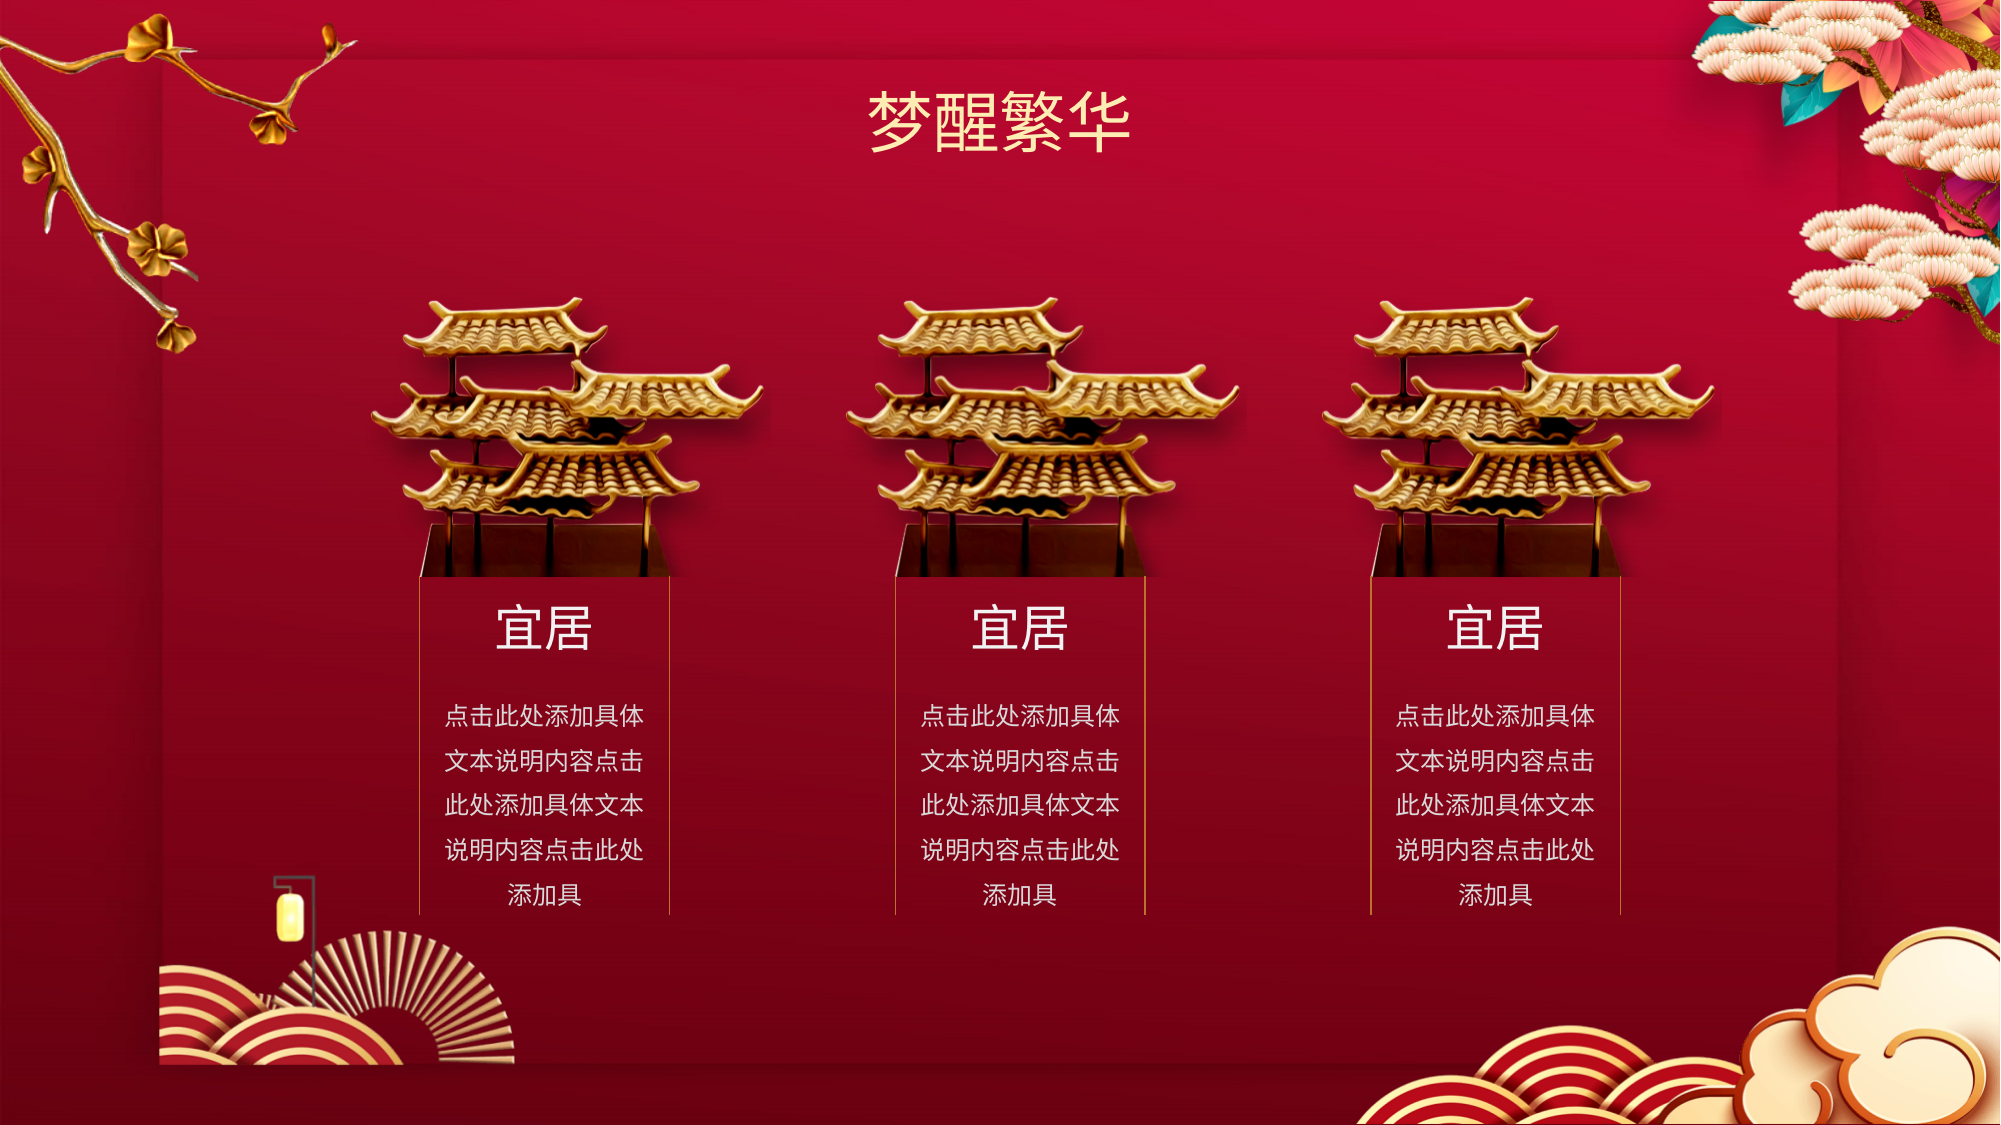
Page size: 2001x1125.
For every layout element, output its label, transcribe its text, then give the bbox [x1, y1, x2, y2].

picture [0, 0, 2000, 1125]
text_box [1316, 289, 1722, 921]
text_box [365, 289, 771, 921]
text_box 梦醒繁华 [683, 73, 1317, 169]
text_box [840, 289, 1247, 921]
